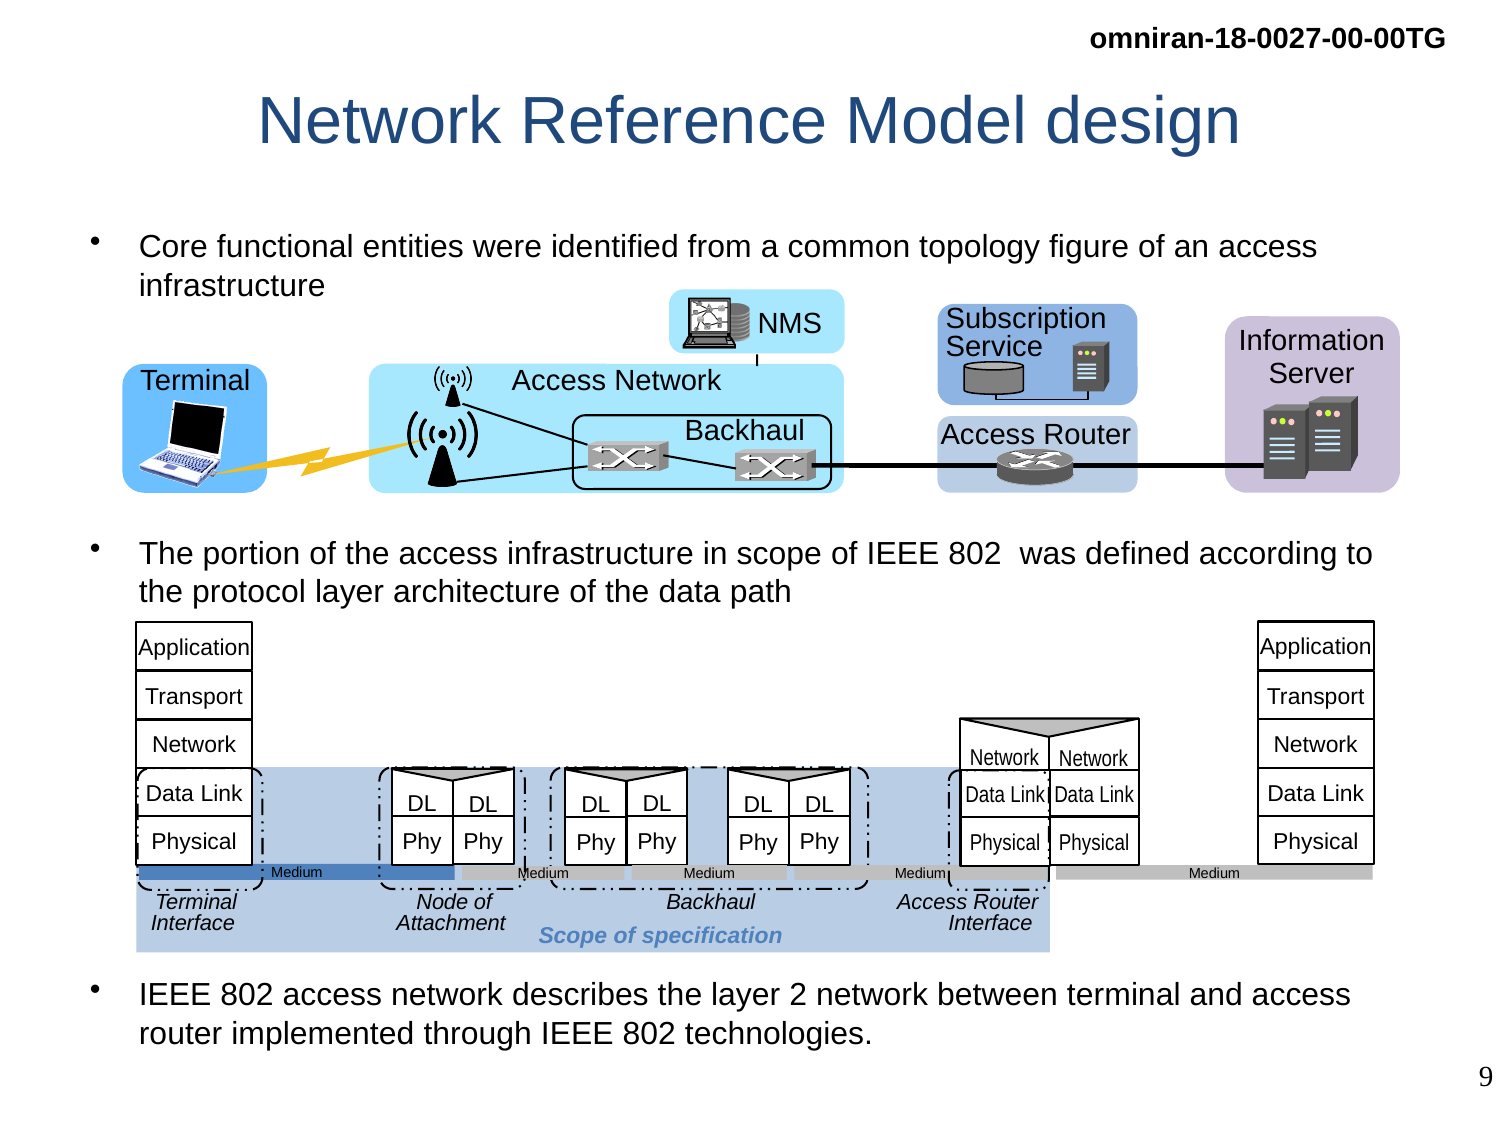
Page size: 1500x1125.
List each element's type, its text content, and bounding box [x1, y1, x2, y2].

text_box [122, 289, 1401, 540]
list Core functional entities were identified from a common topology figure of an access infrastructure The portion of the access infrastructure in scope of IEEE 802 was defined according to the protocol layer architecture of the data path IEEE 802 access network describes the layer 2 network between terminal and access router implemented through IEEE 802 technologies. [75, 218, 1425, 1065]
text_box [135, 621, 1375, 953]
title Network Reference Model design [75, 45, 1425, 190]
